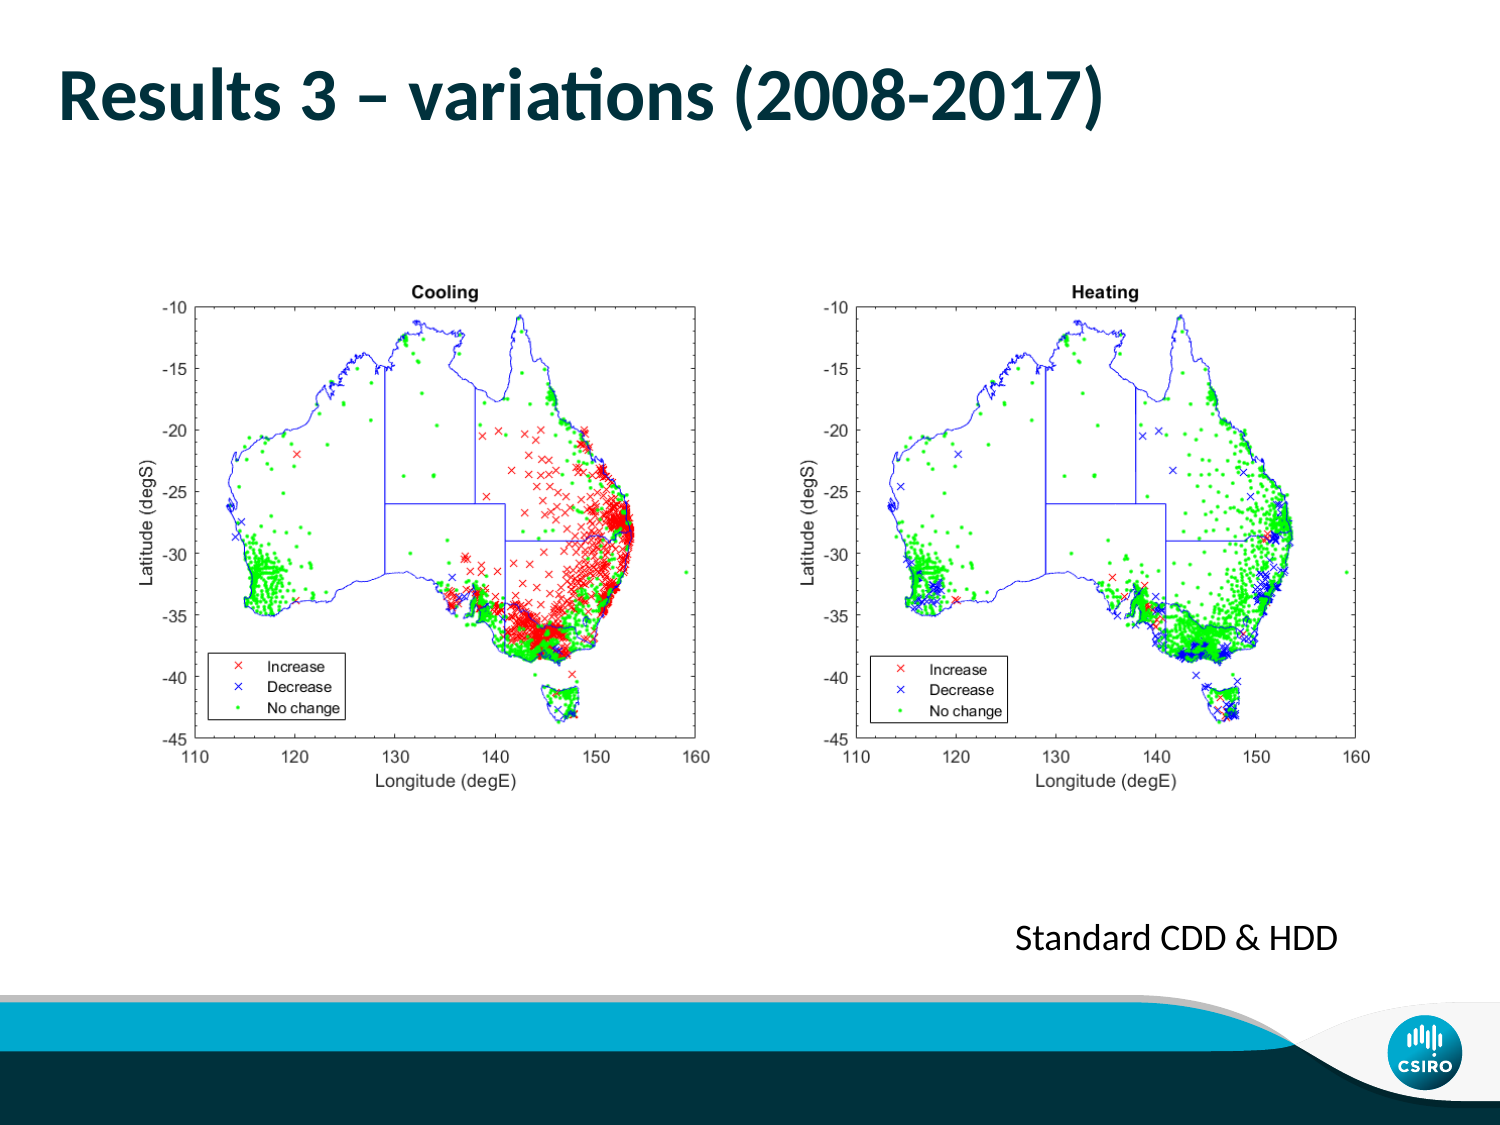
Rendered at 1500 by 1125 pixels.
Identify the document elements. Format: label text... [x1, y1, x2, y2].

text_box Standard CDD & HDD [1000, 905, 1354, 965]
title Results 3 – variations (2008-2017) [58, 45, 1447, 185]
picture [0, 266, 1500, 797]
